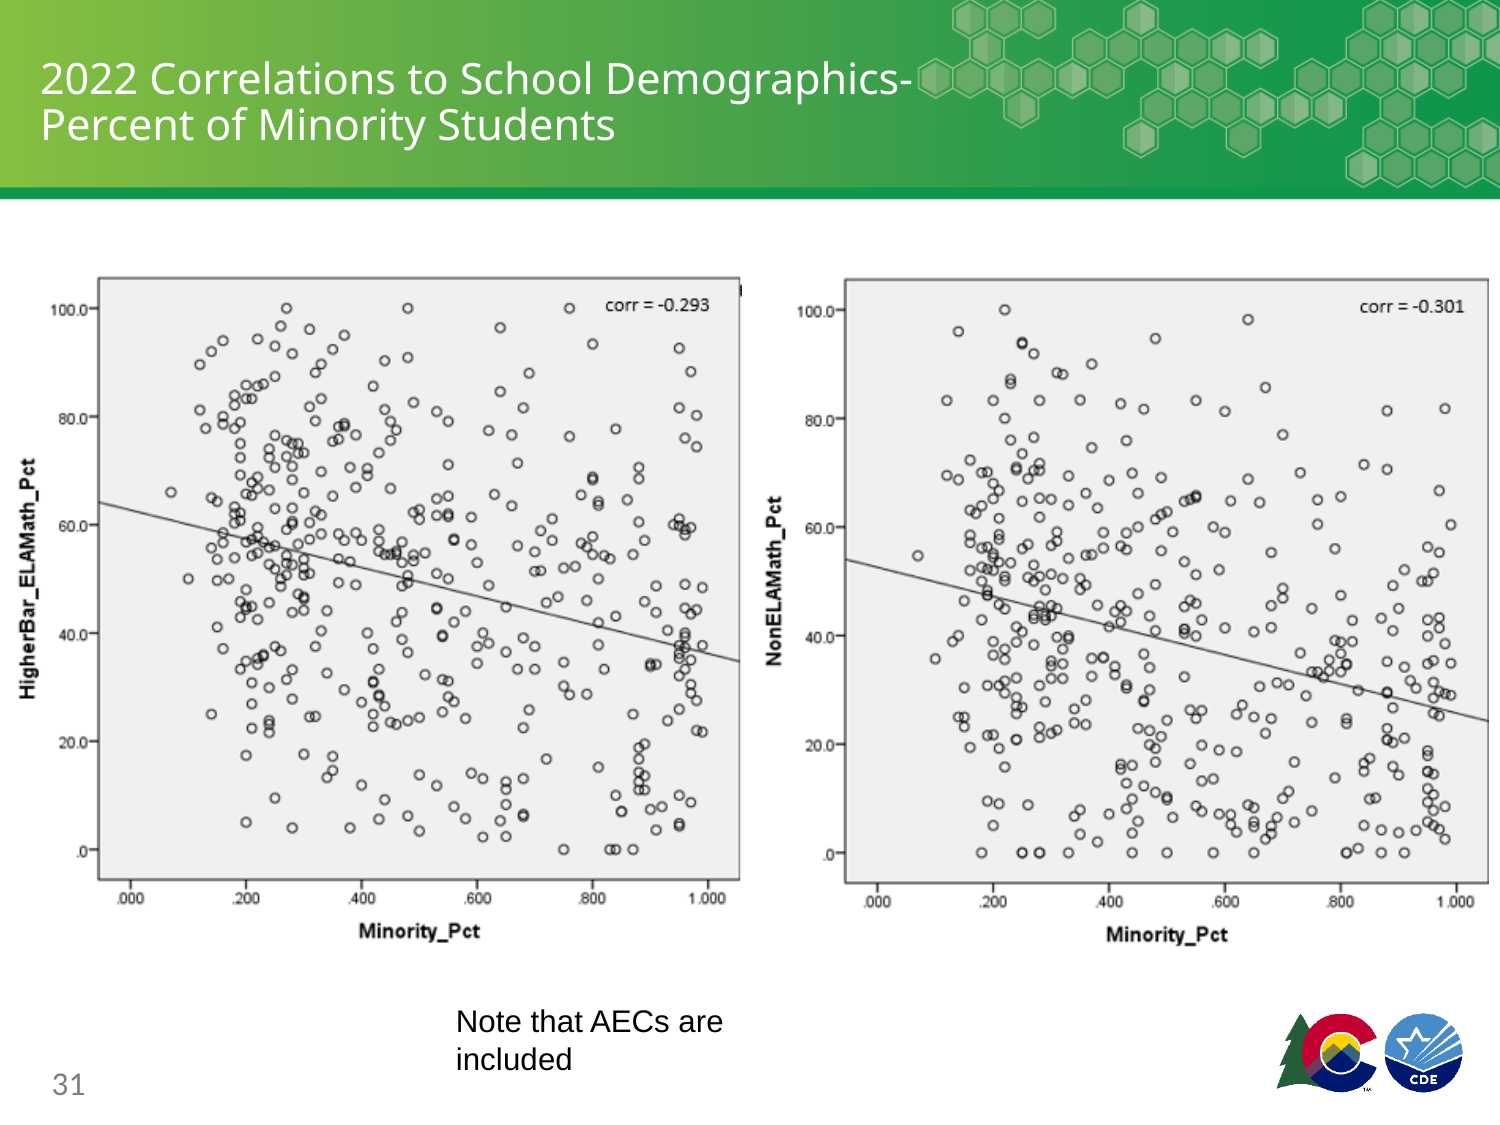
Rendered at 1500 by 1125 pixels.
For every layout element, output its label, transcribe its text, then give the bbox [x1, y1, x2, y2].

picture [1275, 1012, 1463, 1093]
picture [0, 0, 1500, 200]
title 2022 Correlations to School Demographics- Percent of Minority Students [40, 41, 957, 166]
slide_number 31 [36, 1054, 375, 1115]
text_box Note that AECs are included [441, 994, 850, 1084]
picture [0, 272, 742, 957]
picture [746, 274, 1489, 960]
